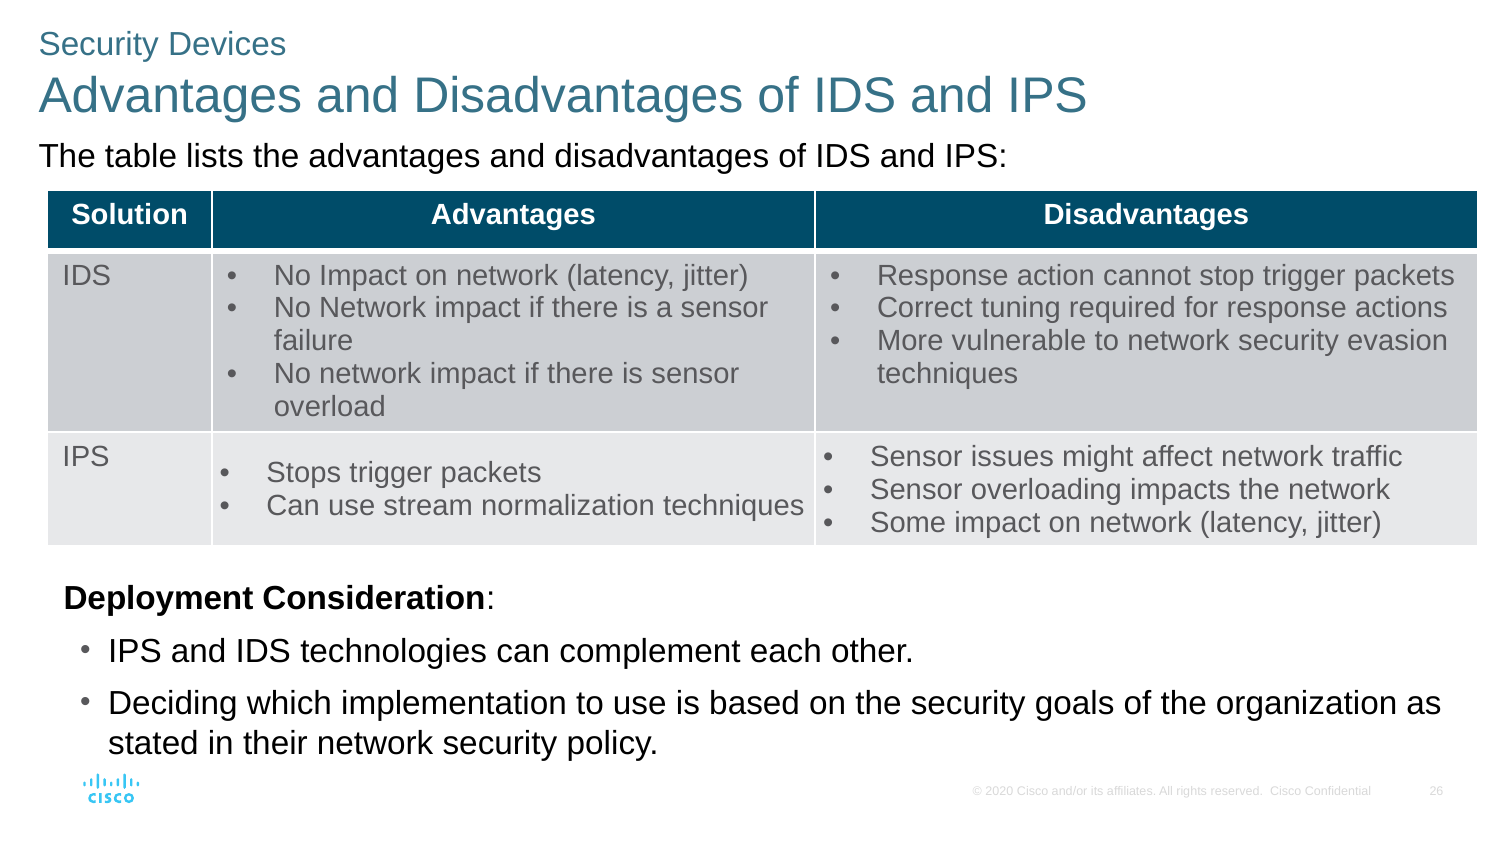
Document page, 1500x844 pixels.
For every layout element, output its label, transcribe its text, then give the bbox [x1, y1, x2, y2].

table_cell IPS [48, 433, 211, 545]
table_header Advantages [213, 191, 814, 248]
table_cell Stops trigger packets Can use stream normalization techniques [213, 433, 814, 545]
table_header Disadvantages [816, 191, 1477, 248]
table_cell IDS [48, 254, 211, 431]
text_box Security Devices Advantages and Disadvantages of IDS and IPS [23, 10, 1500, 135]
table_header Solution [48, 191, 211, 248]
list The table lists the advantages and disadvantages of IDS and IPS: [23, 126, 1336, 204]
table_cell No Impact on network (latency, jitter) No Network impact if there is a sensor failure No network impact if there is sensor overload [213, 254, 814, 431]
table_cell Response action cannot stop trigger packets Correct tuning required for response actions More vulnerable to network security evasion techniques [816, 254, 1477, 431]
table_cell Sensor issues might affect network traffic Sensor overloading impacts the network Some impact on network (latency, jitter) [816, 433, 1477, 545]
text_box Deployment Consideration: IPS and IDS technologies can complement each other. Deciding which implementation to use is based on the security goals of the organization as stated in their network security policy. [48, 568, 1480, 646]
